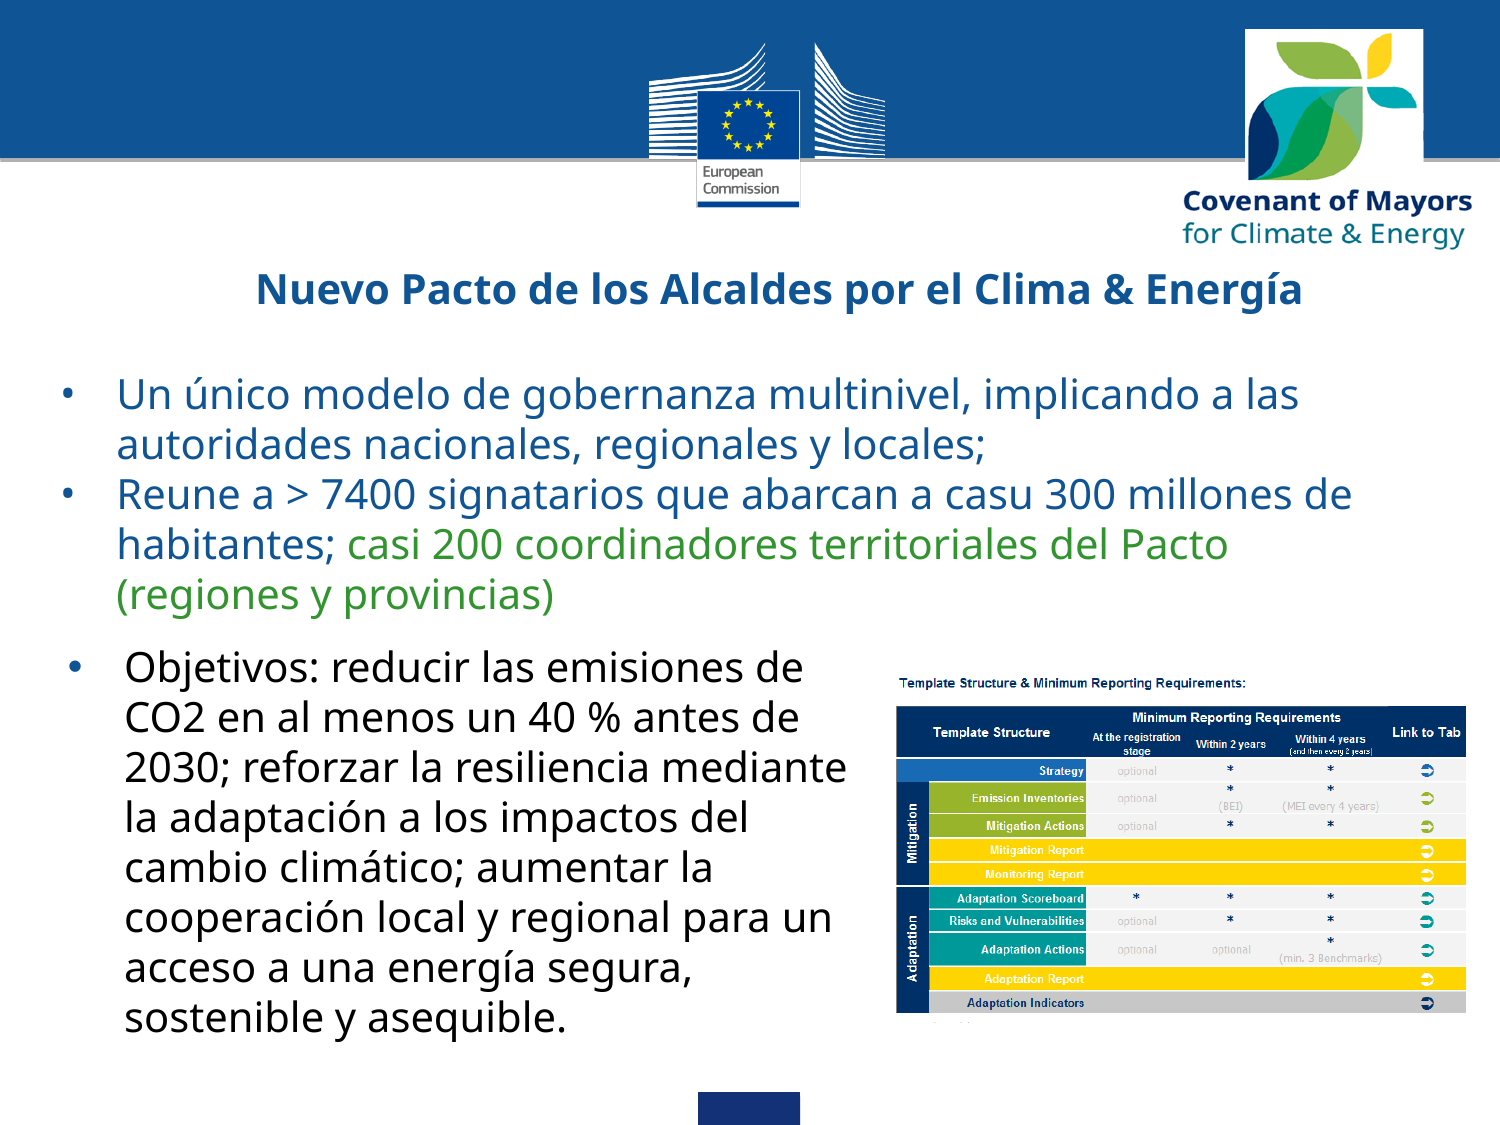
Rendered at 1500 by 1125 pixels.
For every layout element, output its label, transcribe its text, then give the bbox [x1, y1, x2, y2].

text_box Objetivos: reducir las emisiones de CO2 en al menos un 40 % antes de 2030; reforzar la resiliencia mediante la adaptación a los impactos del cambio climático; aumentar la cooperación local y regional para un acceso a una energía segura, sostenible y asequible. [53, 633, 869, 1125]
picture [1176, 29, 1479, 254]
text_box Un único modelo de gobernanza multinivel, implicando a las autoridades nacionales, regionales y locales; Reune a > 7400 signatarios que abarcan a casu 300 millones de habitantes; casi 200 coordinadores territoriales del Pacto (regiones y provincias) [45, 360, 1396, 1079]
picture [649, 42, 885, 208]
text_box Nuevo Pacto de los Alcaldes por el Clima & Energía [75, 210, 1425, 365]
picture [891, 668, 1479, 1024]
